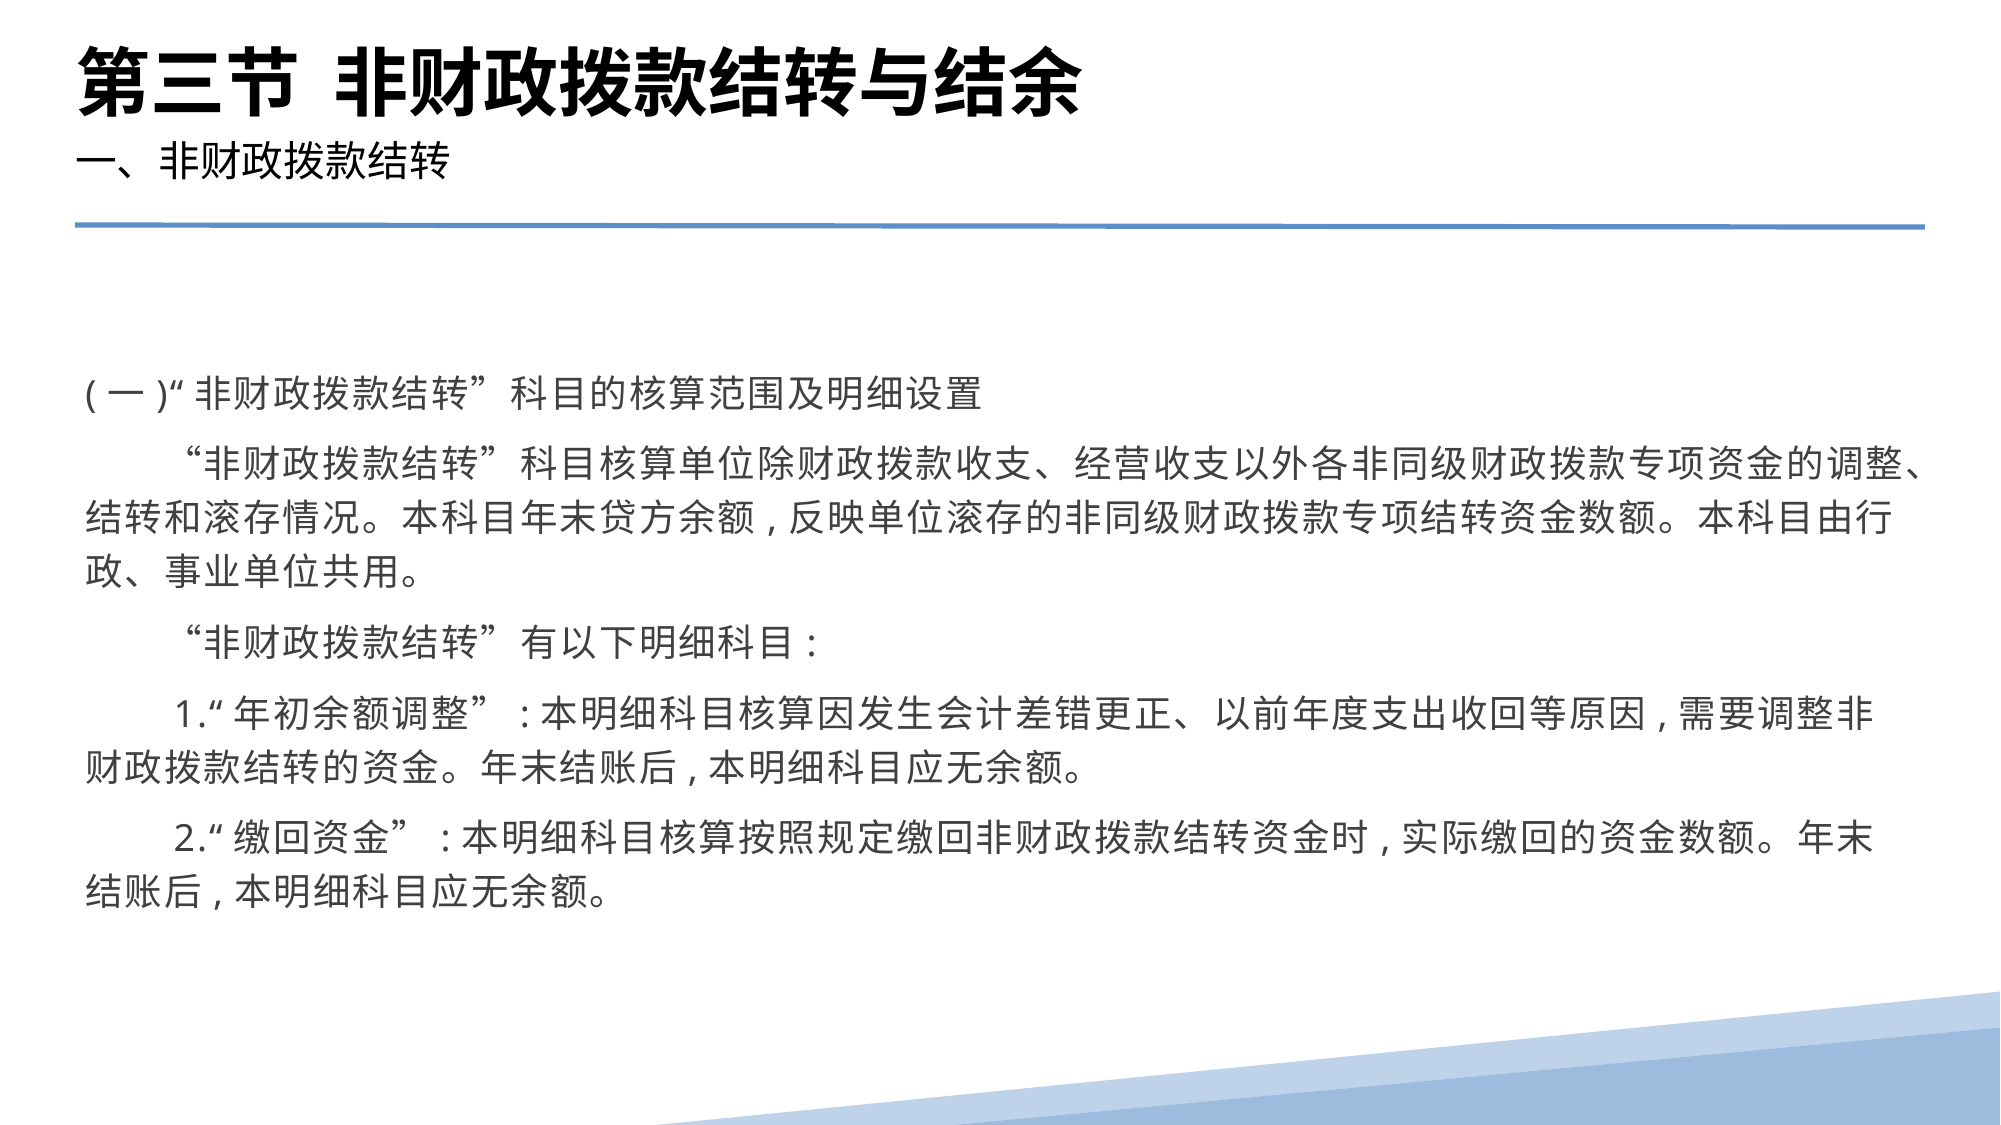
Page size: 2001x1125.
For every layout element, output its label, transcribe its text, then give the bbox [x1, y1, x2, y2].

text_box (一)“非财政拨款结转”科目的核算范围及明细设置 “非财政拨款结转”科目核算单位除财政拨款收支、经营收支以外各非同级财政拨款专项资金的调整、结转和滚存情况。本科目年末贷方余额,反映单位滚存的非同级财政拨款专项结转资金数额。本科目由行政、事业单位共用。 “非财政拨款结转”有以下明细科目: 1.“年初余额调整”:本明细科目核算因发生会计差错更正、以前年度支出收回等原因,需要调整非财政拨款结转的资金。年末结账后,本明细科目应无余额。 2.“缴回资金”:本明细科目核算按照规定缴回非财政拨款结转资金时,实际缴回的资金数额。年末结账后,本明细科目应无余额。 [75, 252, 1925, 1022]
text_box 第三节 非财政拨款结转与结余 [75, 24, 1925, 124]
text_box 一、非财政拨款结转 [75, 124, 1925, 200]
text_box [74, 224, 1925, 228]
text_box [656, 991, 2000, 1125]
